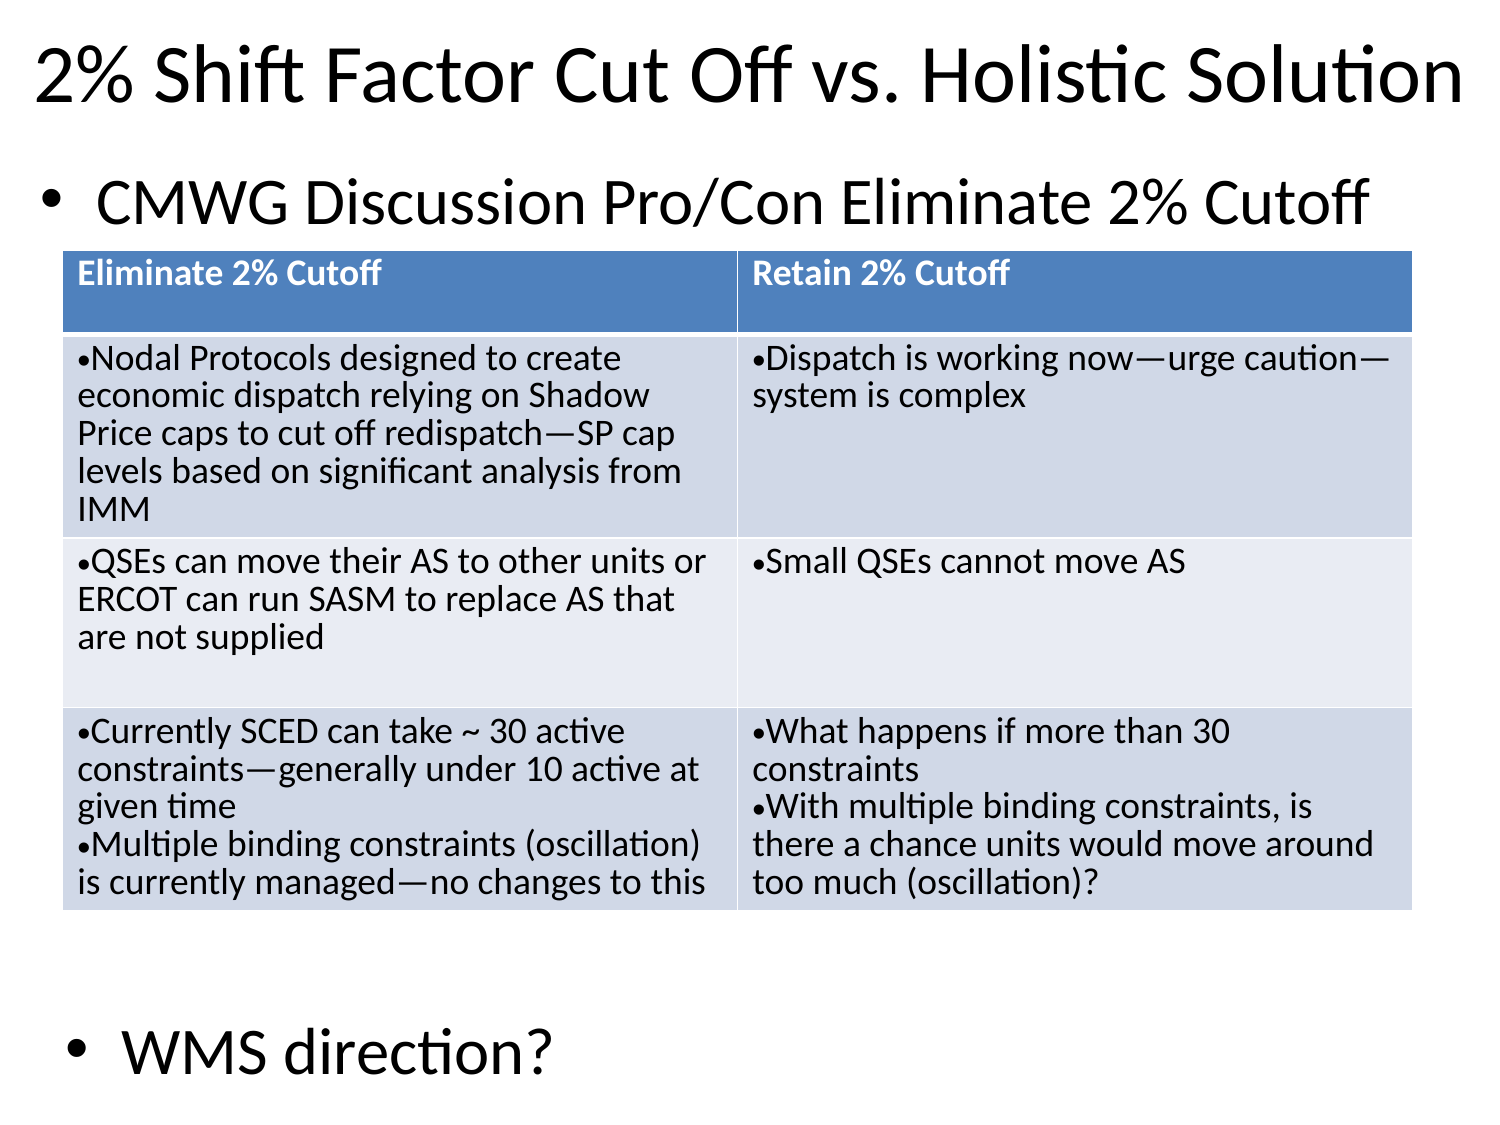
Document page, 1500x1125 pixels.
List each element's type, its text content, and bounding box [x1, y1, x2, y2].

title 2% Shift Factor Cut Off vs. Holistic Solution [0, 24, 1500, 113]
table_header Retain 2% Cutoff [738, 275, 1412, 332]
text_box WMS direction? [50, 999, 1500, 1100]
text_box CMWG Discussion Pro/Con Eliminate 2% Cutoff [24, 149, 1475, 275]
table_cell Dispatch is working now—urge caution—system is complex [738, 337, 1412, 537]
list [0, 137, 1451, 1063]
table_cell QSEs can move their AS to other units or ERCOT can run SASM to replace AS that are not supplied [63, 539, 737, 707]
table_cell Small QSEs cannot move AS [738, 539, 1412, 707]
table_header Eliminate 2% Cutoff [63, 275, 737, 332]
table_cell What happens if more than 30 constraints With multiple binding constraints, is there a chance units would move around too much (oscillation)? [738, 708, 1412, 910]
table_cell Currently SCED can take ~ 30 active constraints—generally under 10 active at given time Multiple binding constraints (oscillation) is currently managed—no changes to this [63, 708, 737, 910]
table_cell Nodal Protocols designed to create economic dispatch relying on Shadow Price caps to cut off redispatch—SP cap levels based on significant analysis from IMM [63, 337, 737, 537]
